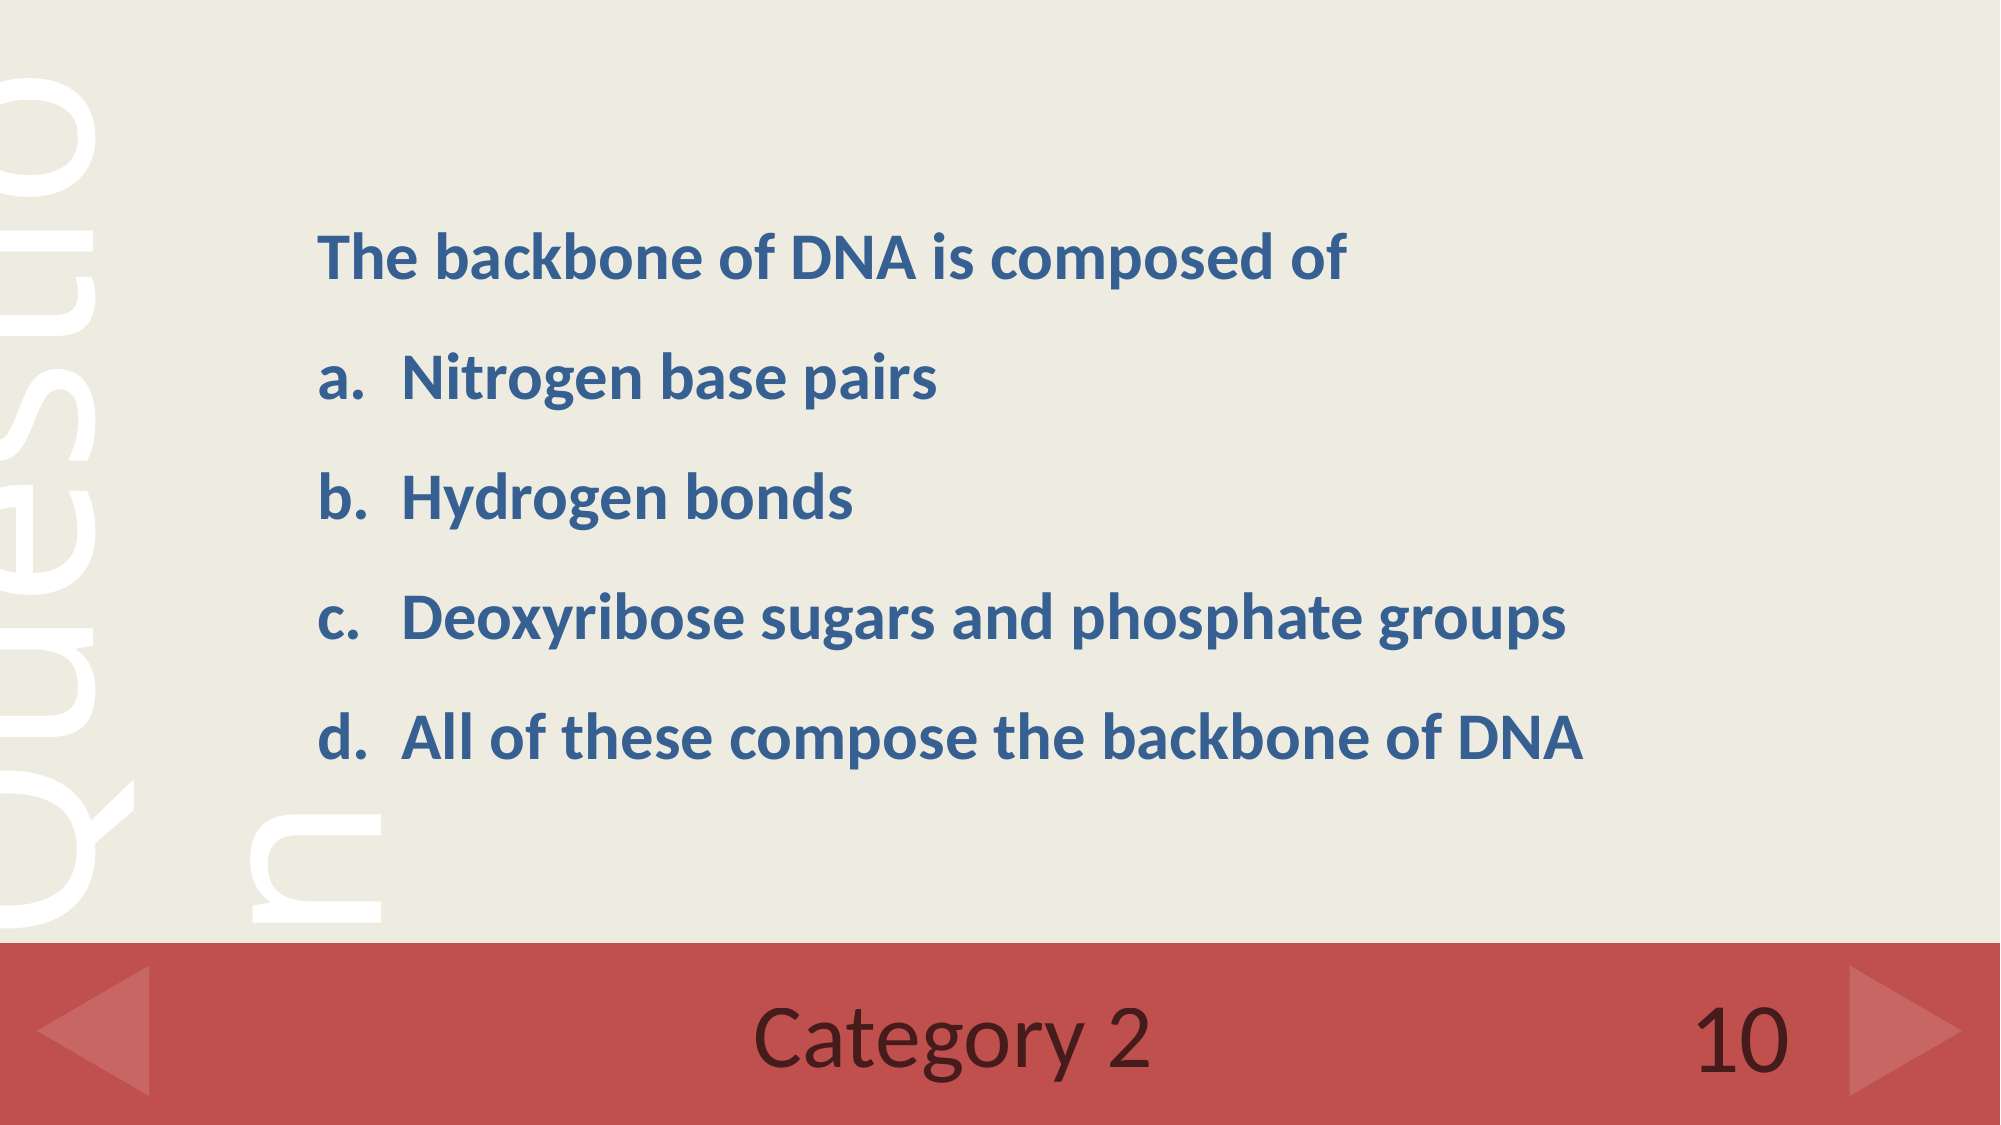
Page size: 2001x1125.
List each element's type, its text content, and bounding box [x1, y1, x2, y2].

list The backbone of DNA is composed of Nitrogen base pairs Hydrogen bonds Deoxyribose sugars and phosphate groups All of these compose the backbone of DNA [302, 115, 1870, 831]
title Category 2 [53, 937, 1854, 1125]
